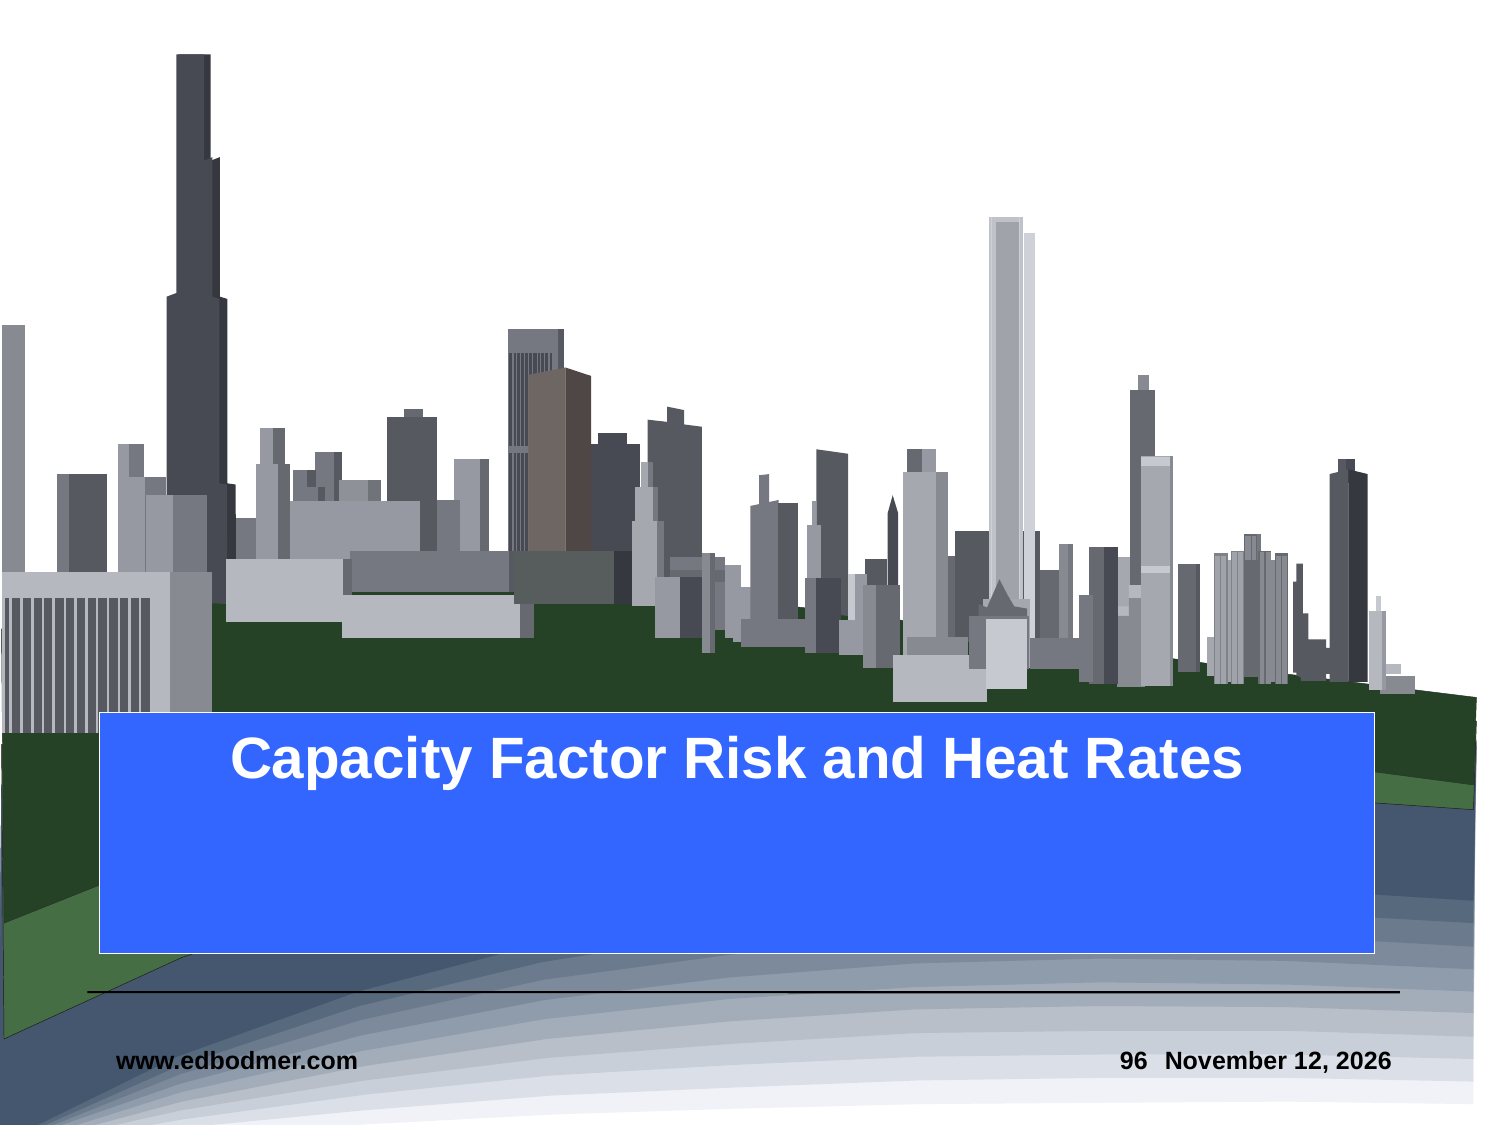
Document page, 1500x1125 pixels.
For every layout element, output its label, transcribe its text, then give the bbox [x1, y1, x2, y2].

title Capacity Factor Risk and Heat Rates [99, 712, 1375, 954]
